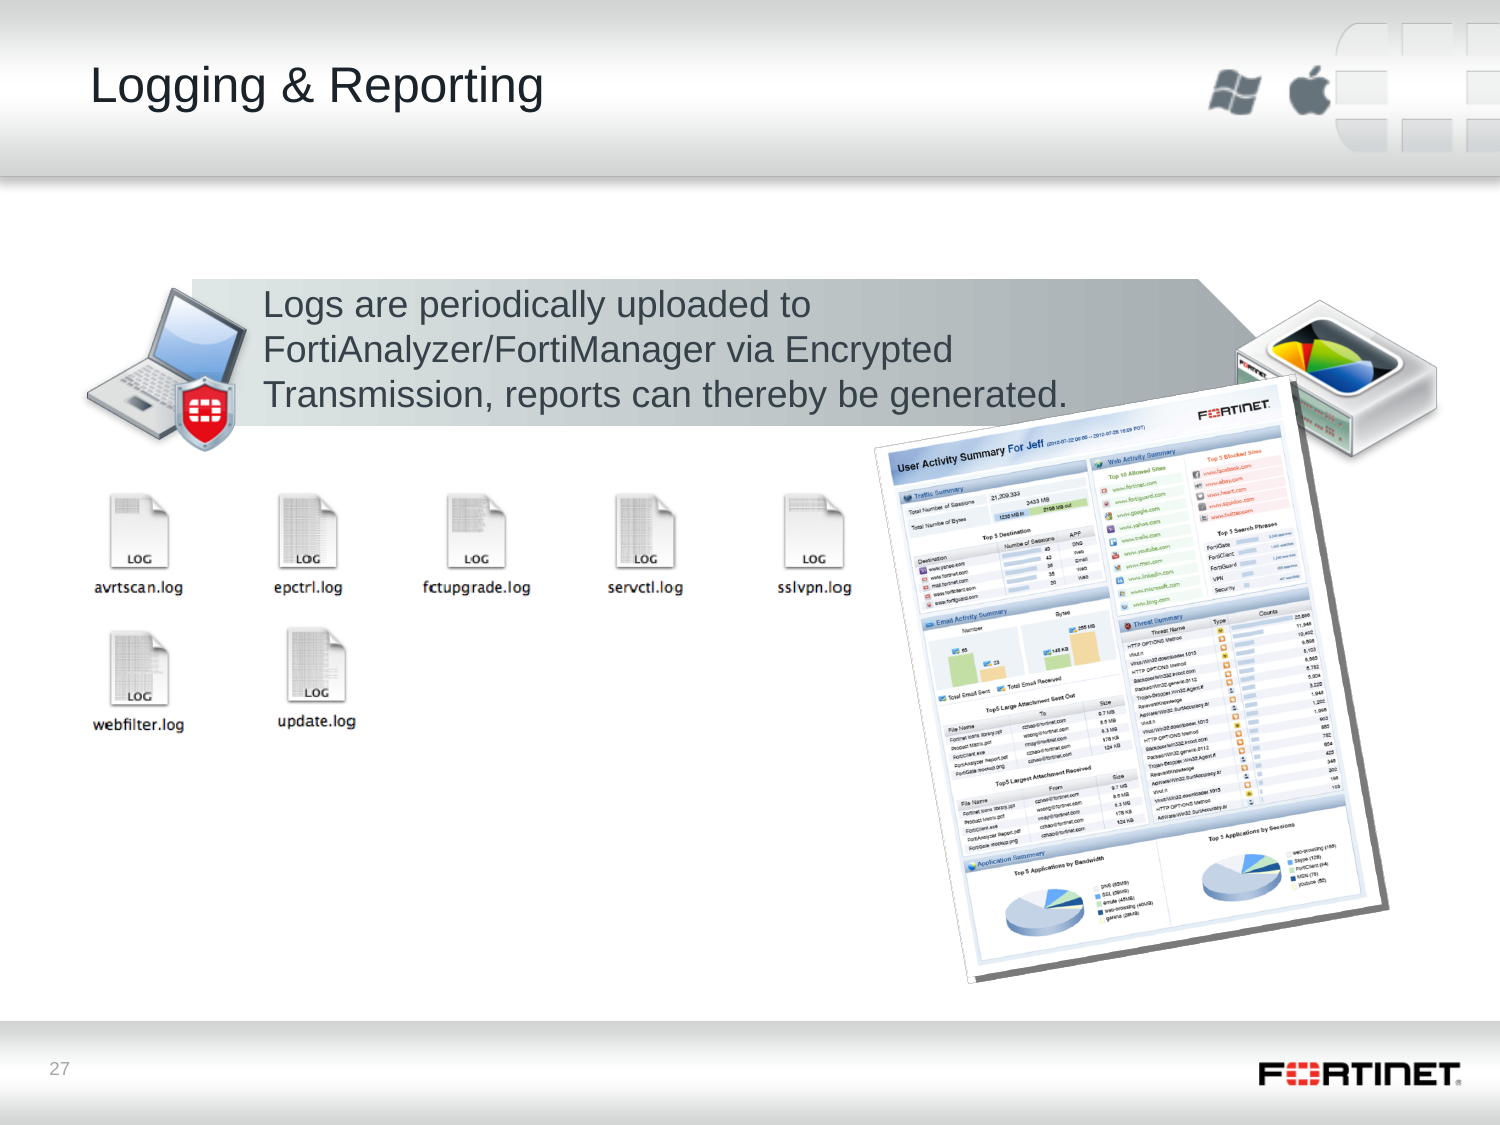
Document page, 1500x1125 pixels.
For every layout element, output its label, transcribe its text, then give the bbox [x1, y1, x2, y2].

title Logging & Reporting [75, 45, 1425, 138]
picture [0, 0, 1500, 1125]
text_box [1111, 278, 1217, 405]
text_box [191, 278, 248, 286]
text_box Logs are periodically uploaded to FortiAnalyzer/FortiManager via Encrypted Transmission, reports can thereby be generated. [248, 273, 1111, 423]
